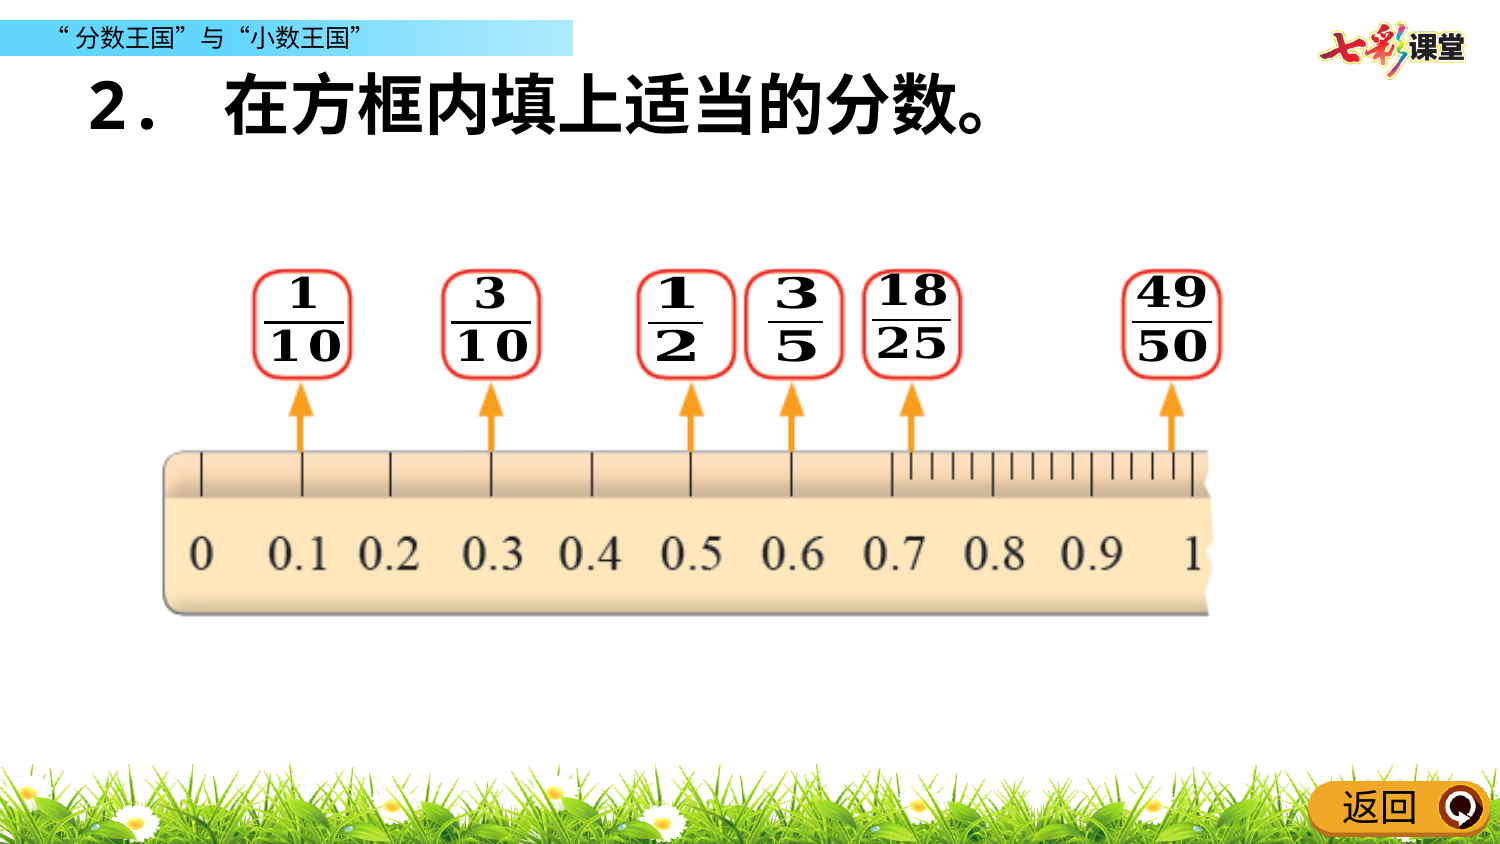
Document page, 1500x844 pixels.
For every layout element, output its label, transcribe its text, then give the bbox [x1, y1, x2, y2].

picture [0, 764, 1500, 844]
text_box 2. 在方框内填上适当的分数。 [29, 55, 1093, 151]
picture [1316, 20, 1468, 80]
picture [159, 268, 1236, 623]
